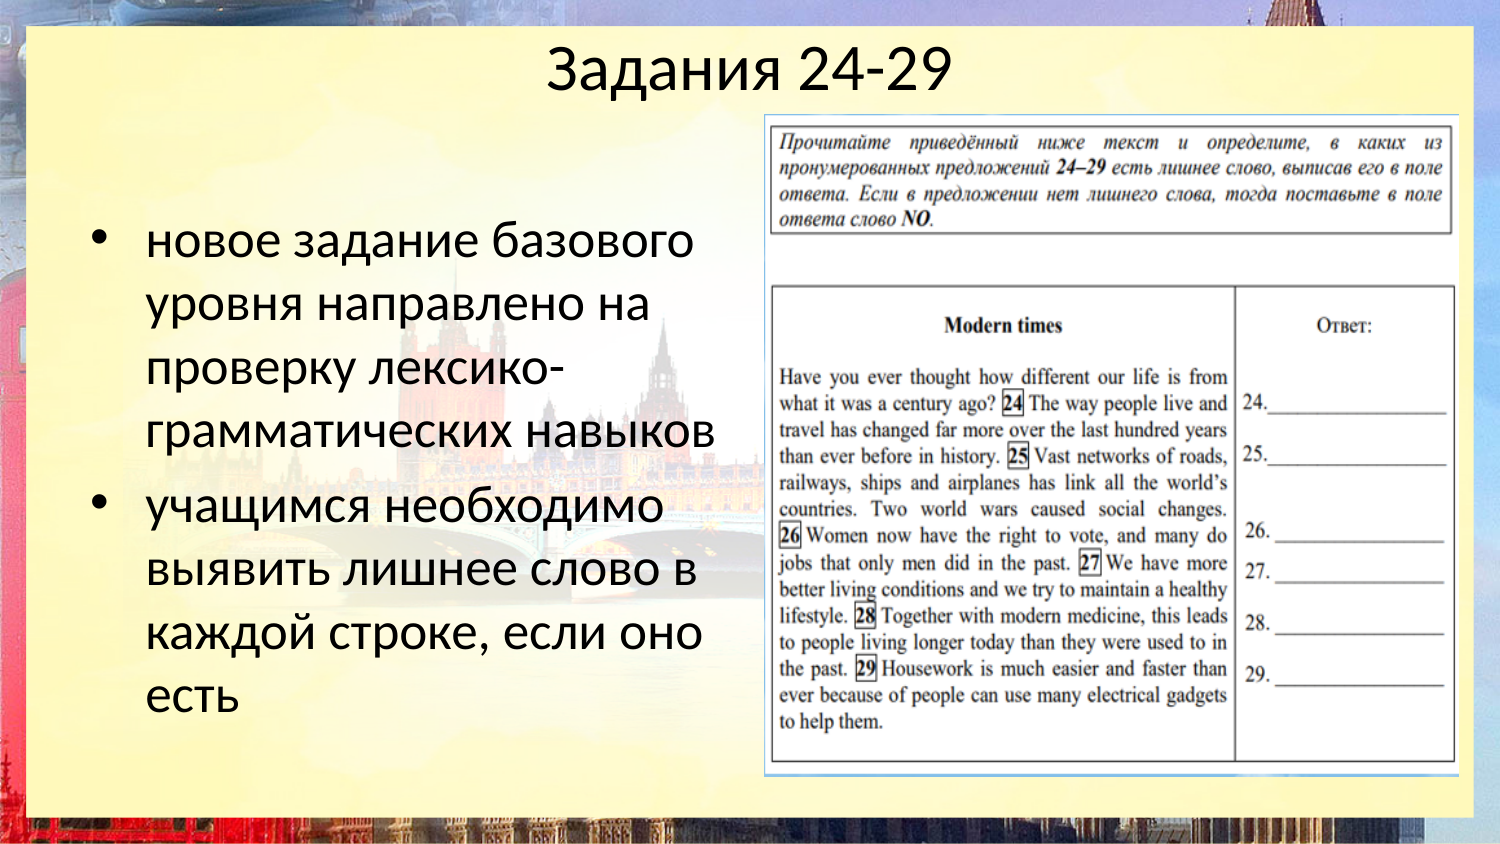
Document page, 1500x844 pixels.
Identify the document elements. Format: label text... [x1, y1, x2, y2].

list новое задание базового уровня направлено на проверку лексико-грамматических навыков учащимся необходимо выявить лишнее слово в каждой строке, если оно есть [75, 196, 738, 754]
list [764, 114, 1459, 777]
picture [0, 0, 1500, 844]
title Задания 24-29 [75, 33, 1425, 175]
